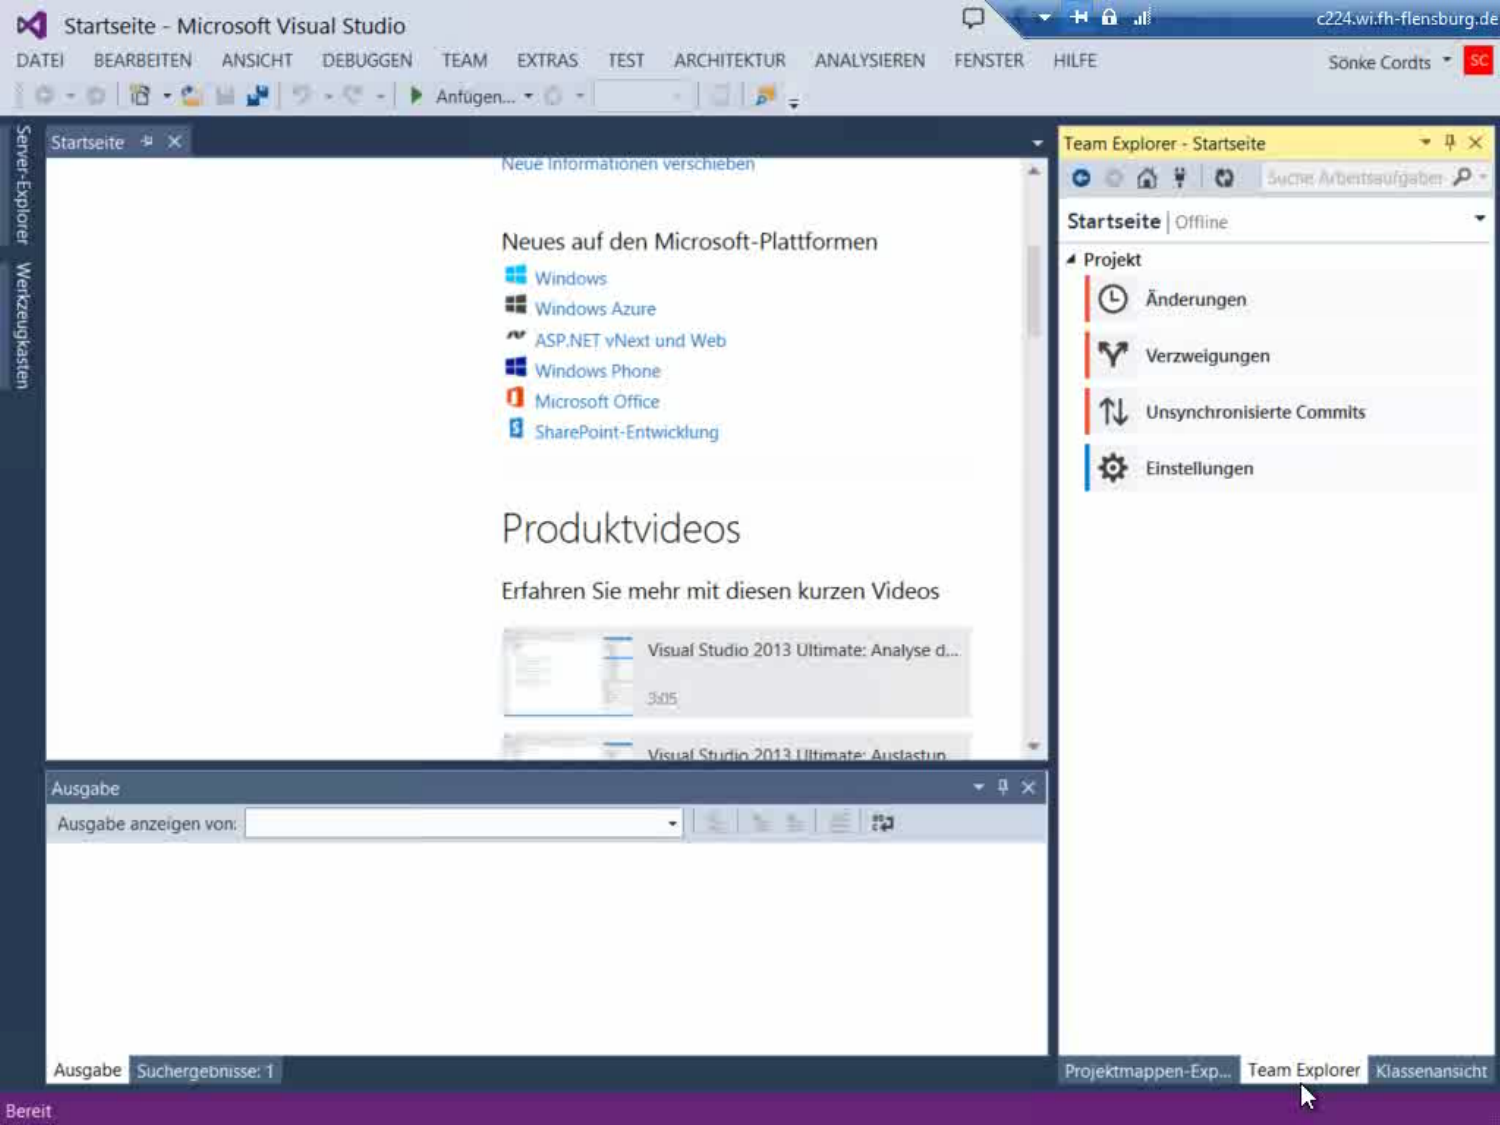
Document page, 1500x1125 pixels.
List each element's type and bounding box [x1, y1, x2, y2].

text_box [0, 0, 1500, 1125]
